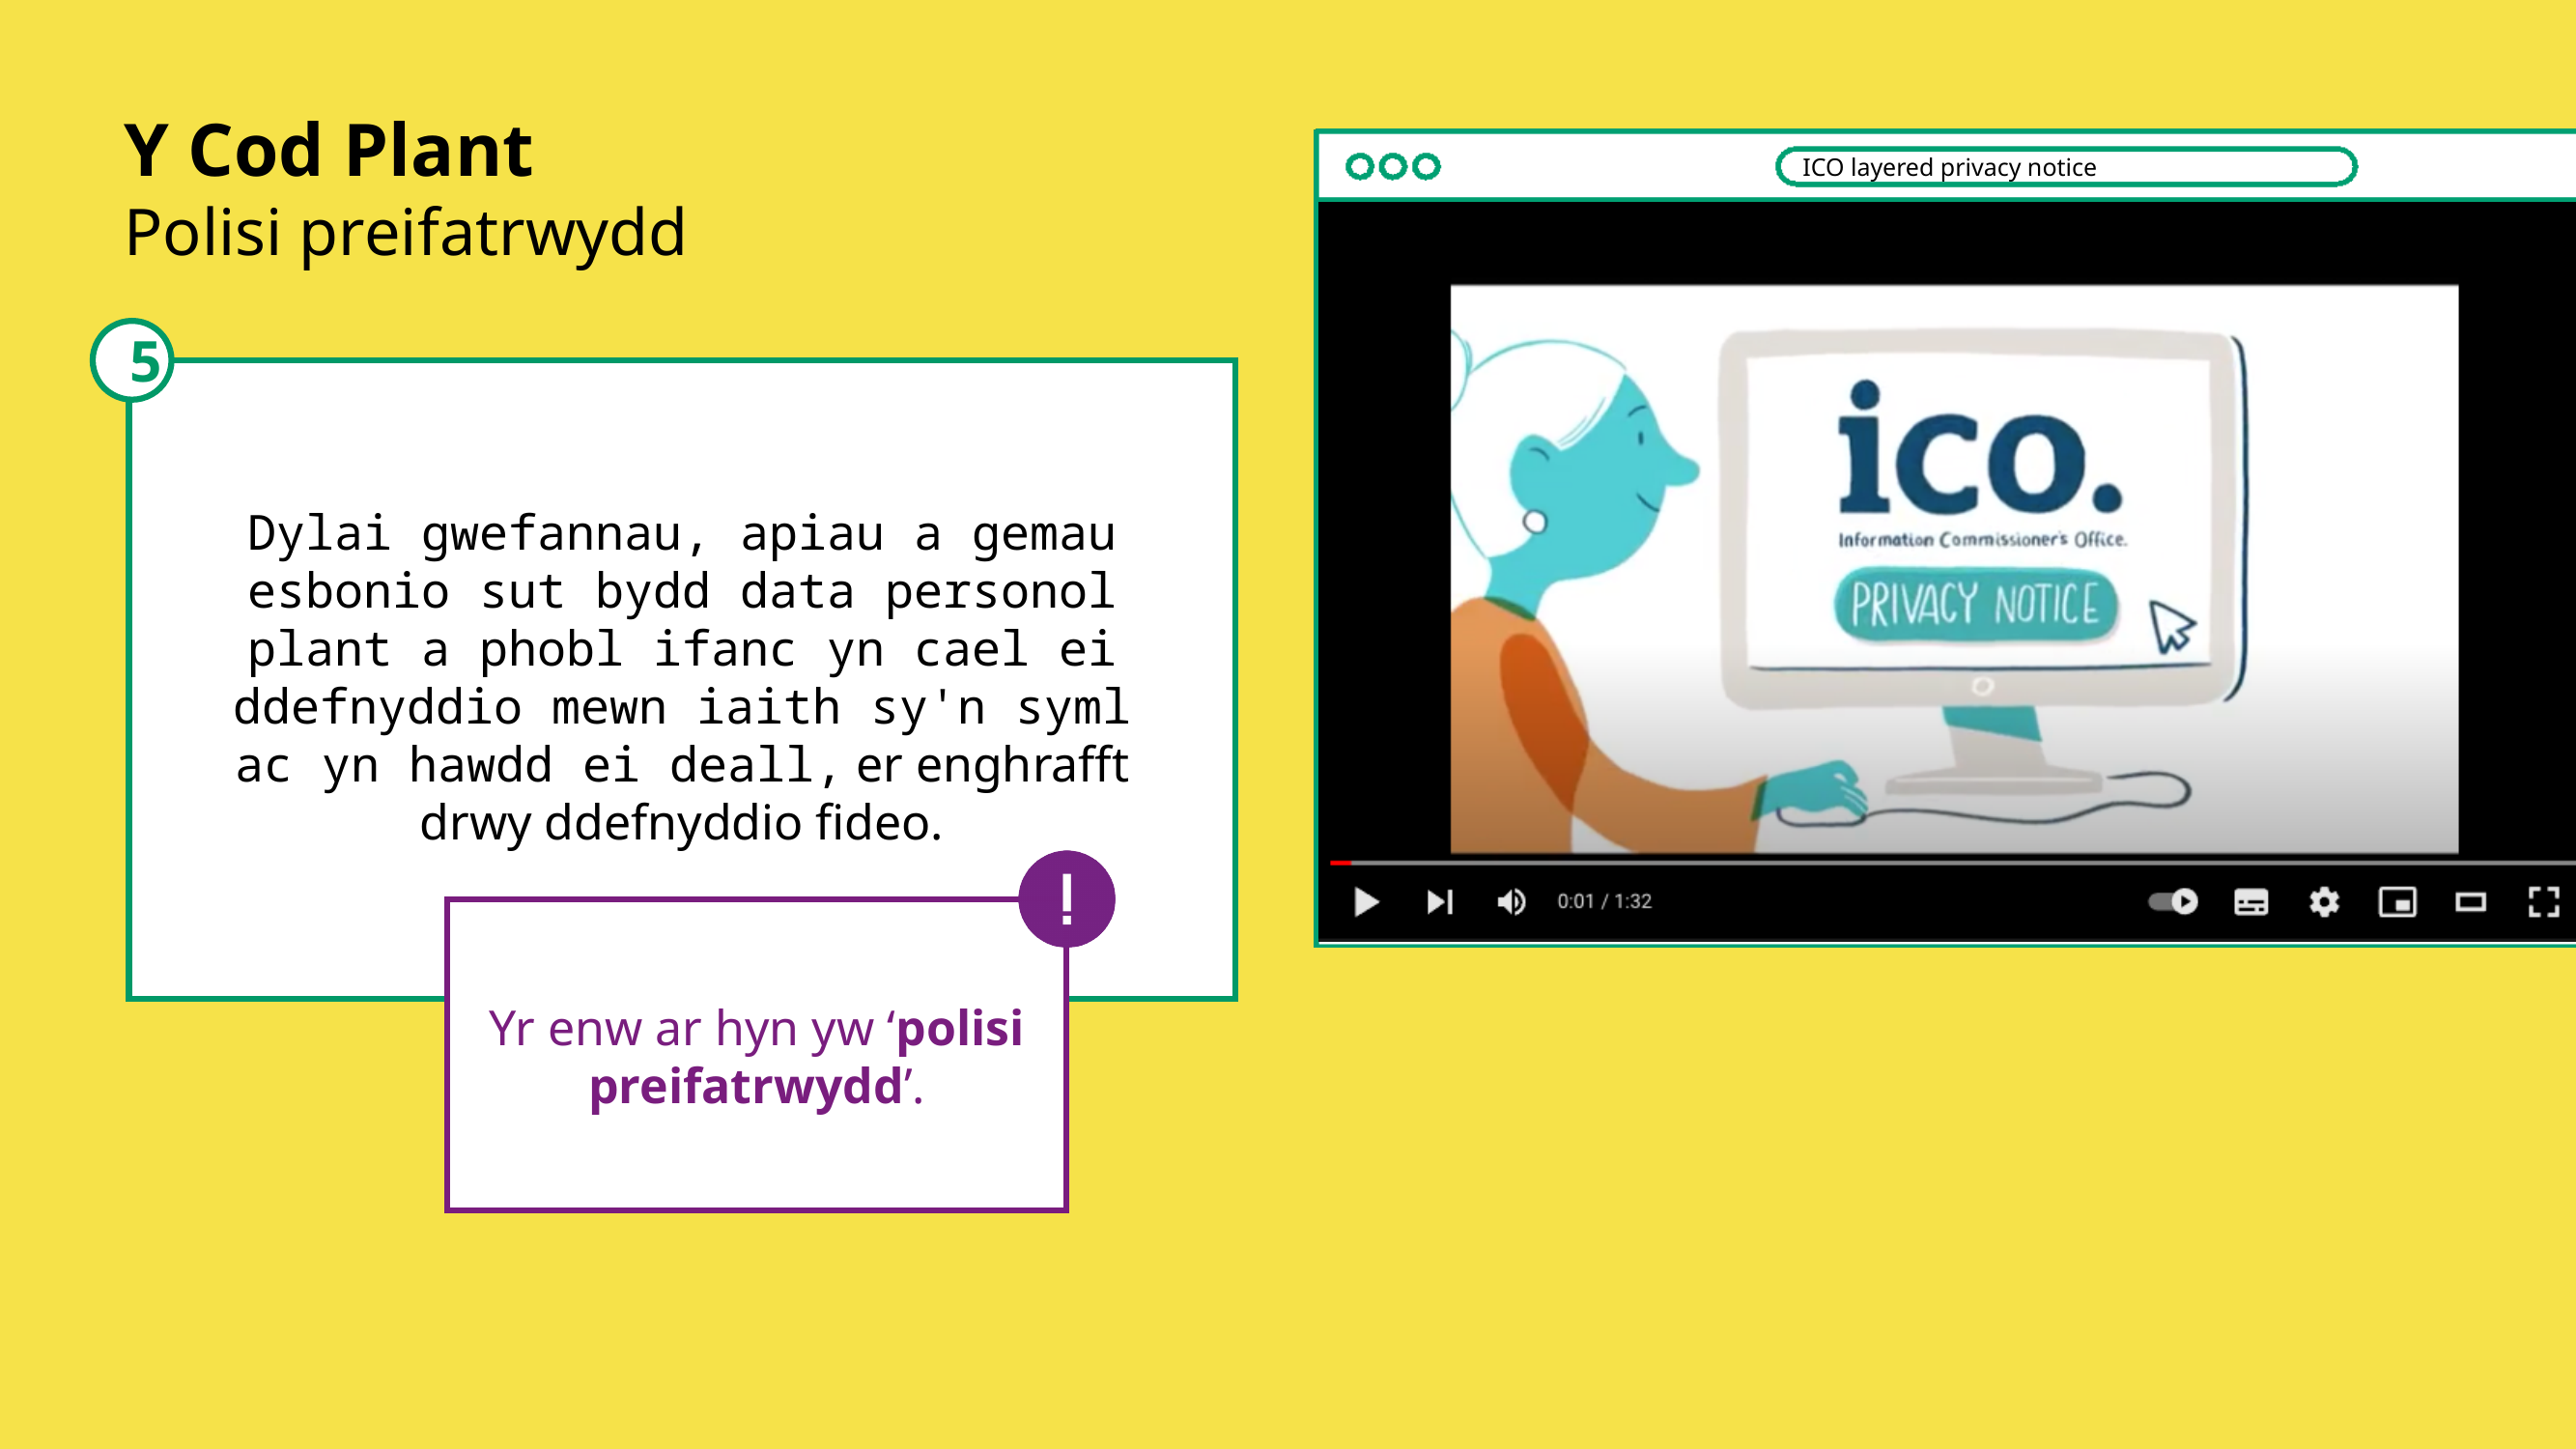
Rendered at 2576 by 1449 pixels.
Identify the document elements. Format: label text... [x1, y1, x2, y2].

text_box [92, 320, 1236, 999]
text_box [1314, 128, 2576, 949]
text_box Y Cod Plant Polisi preifatrwydd [109, 97, 2413, 493]
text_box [447, 850, 1116, 1211]
